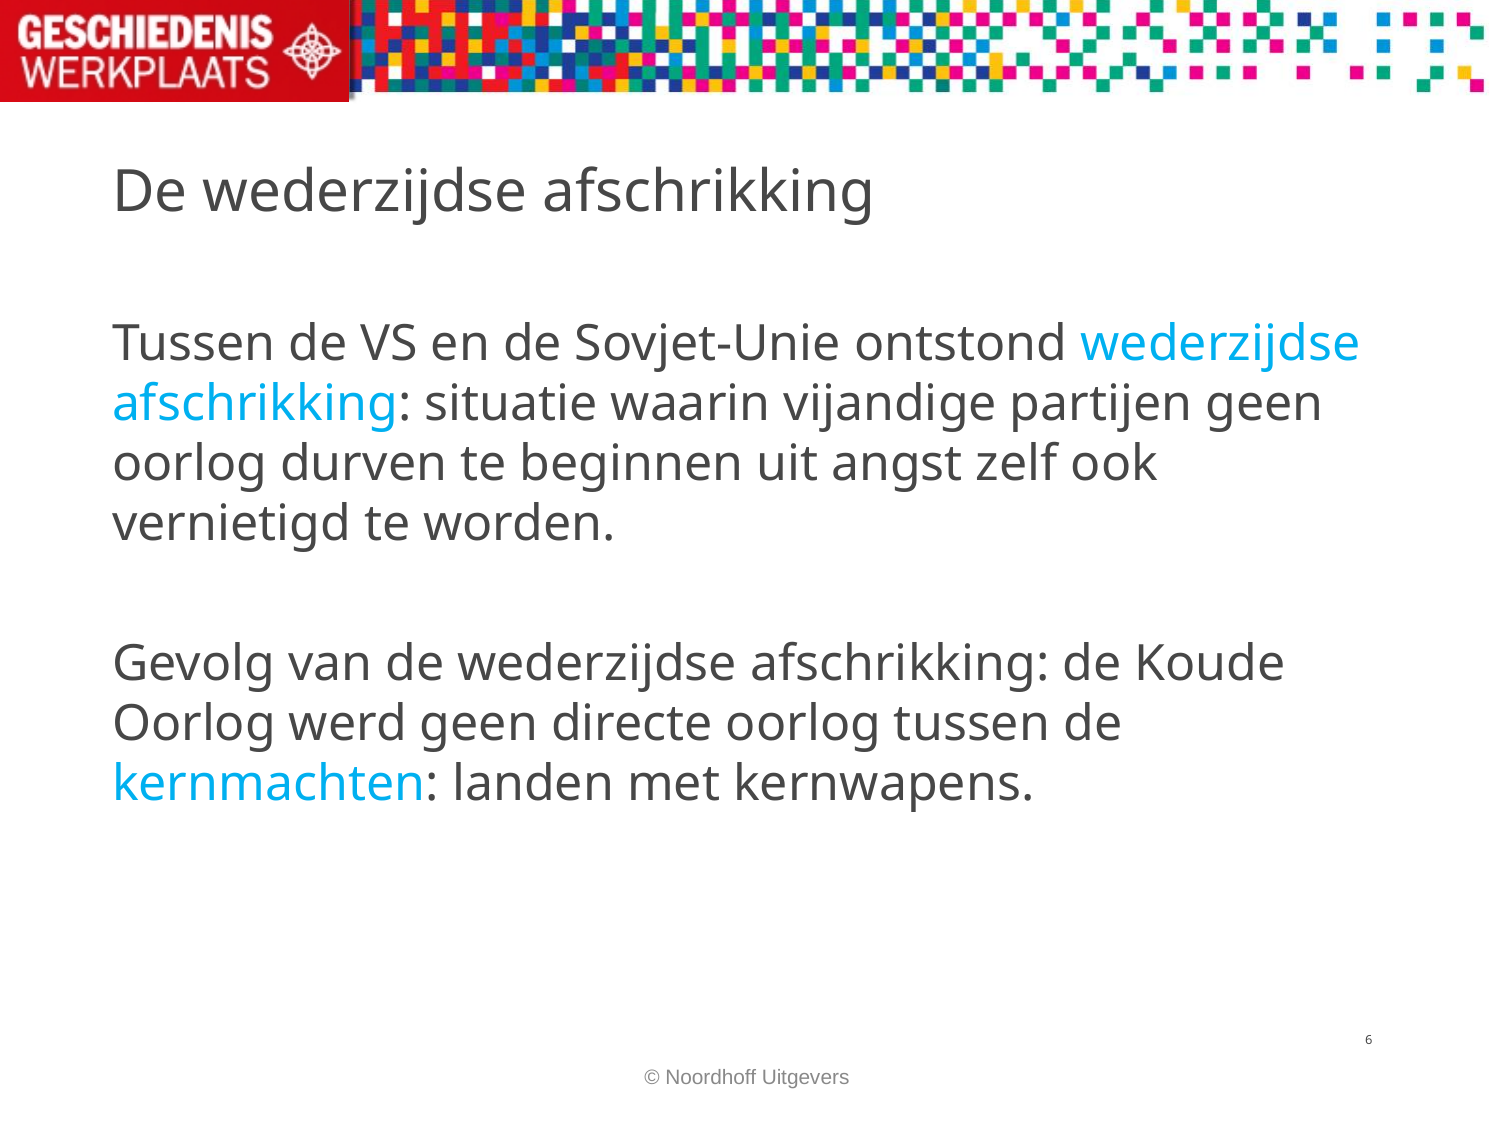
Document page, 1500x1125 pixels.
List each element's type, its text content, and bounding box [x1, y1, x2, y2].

slide_number 6 [1325, 1025, 1388, 1063]
picture [0, 0, 1500, 1125]
text_box © Noordhoff Uitgevers [512, 1045, 988, 1106]
title De wederzijdse afschrikking [112, 145, 1401, 256]
list Tussen de VS en de Sovjet-Unie ontstond wederzijdse afschrikking: situatie waarin vijandige partijen geen oorlog durven te beginnen uit angst zelf ook vernietigd te worden. Gevolg van de wederzijdse afschrikking: de Koude Oorlog werd geen directe oorlog tussen de kernmachten: landen met kernwapens. [112, 302, 1409, 1024]
